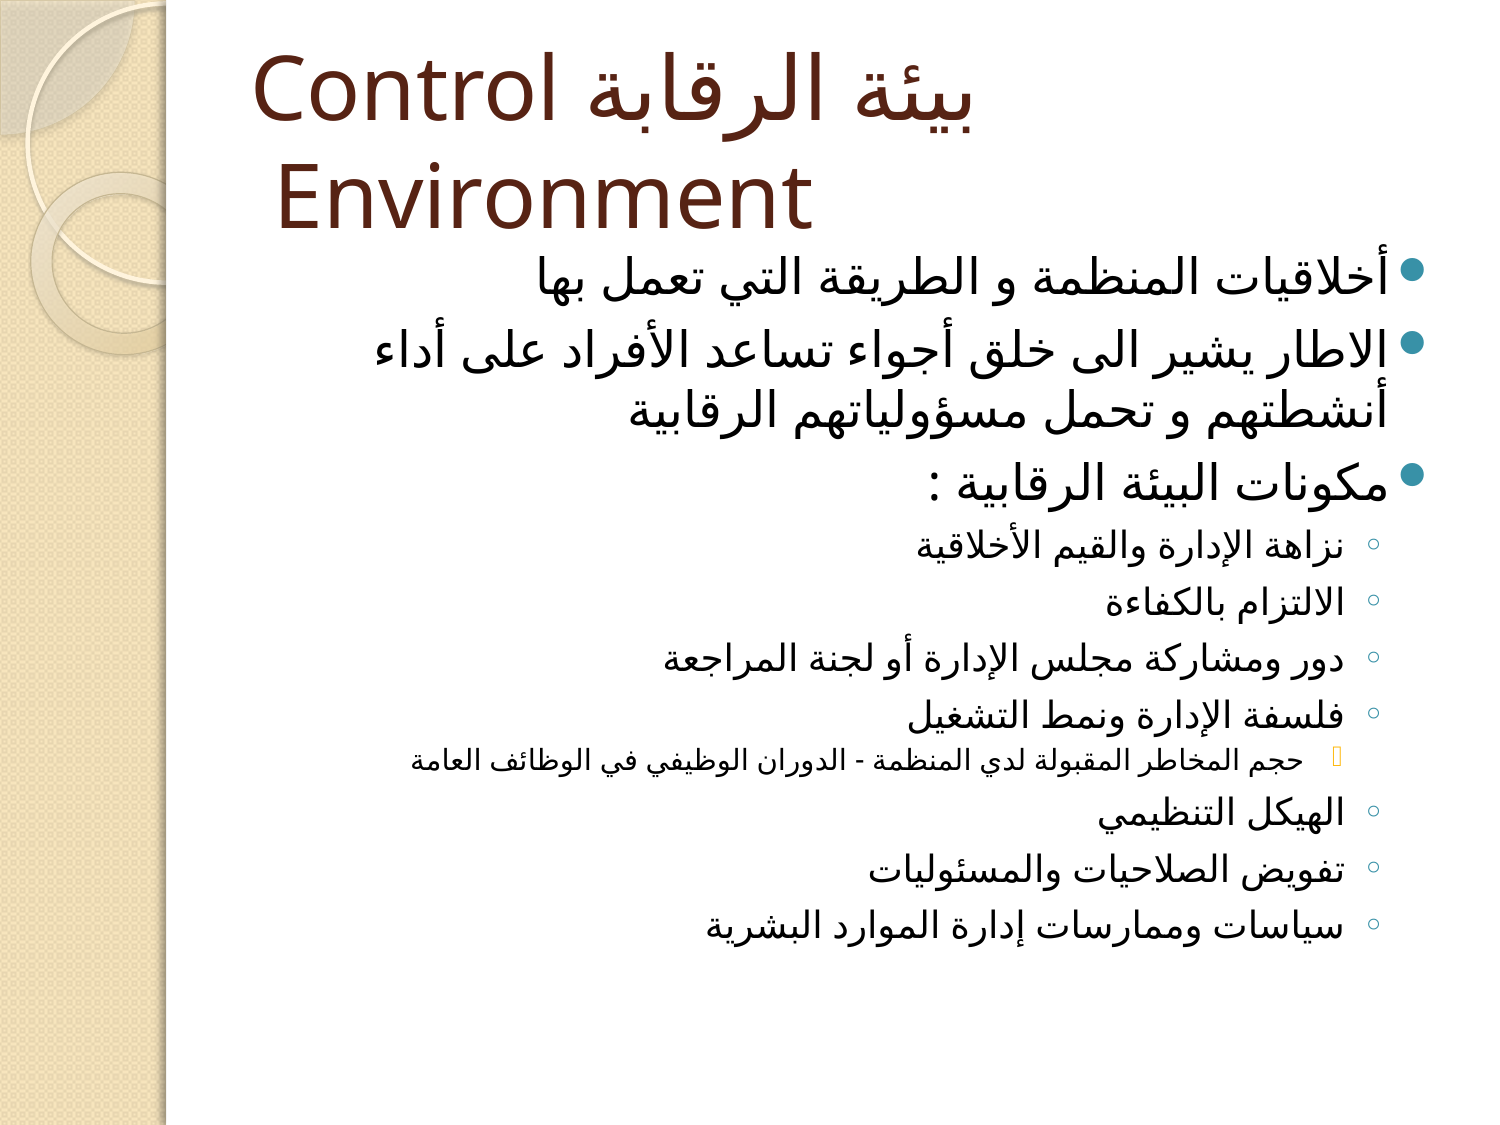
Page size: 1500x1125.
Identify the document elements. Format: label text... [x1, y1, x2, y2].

title بيئة الرقابة Control Environment [235, 45, 1466, 233]
list أخلاقيات المنظمة و الطريقة التي تعمل بها الاطار يشير الى خلق أجواء تساعد الأفراد على أداء أنشطتهم و تحمل مسؤولياتهم الرقابية مكونات البیئة الرقابیة : نزاهة الإدارة والقیم الأخلاقیة الالتزام بالكفاءة دور ومشاركة مجلس الإدارة أو لجنة المراجعة فلسفة الإدارة ونمط التشغیل حجم المخاطر المقبولة لدي المنظمة - الدوران الوظیفي في الوظائف العامة الهیكل التنظیمي تفویض الصلاحیات والمسئولیات سیاسات وممارسات إدارة الموارد البشریة [235, 237, 1466, 1025]
